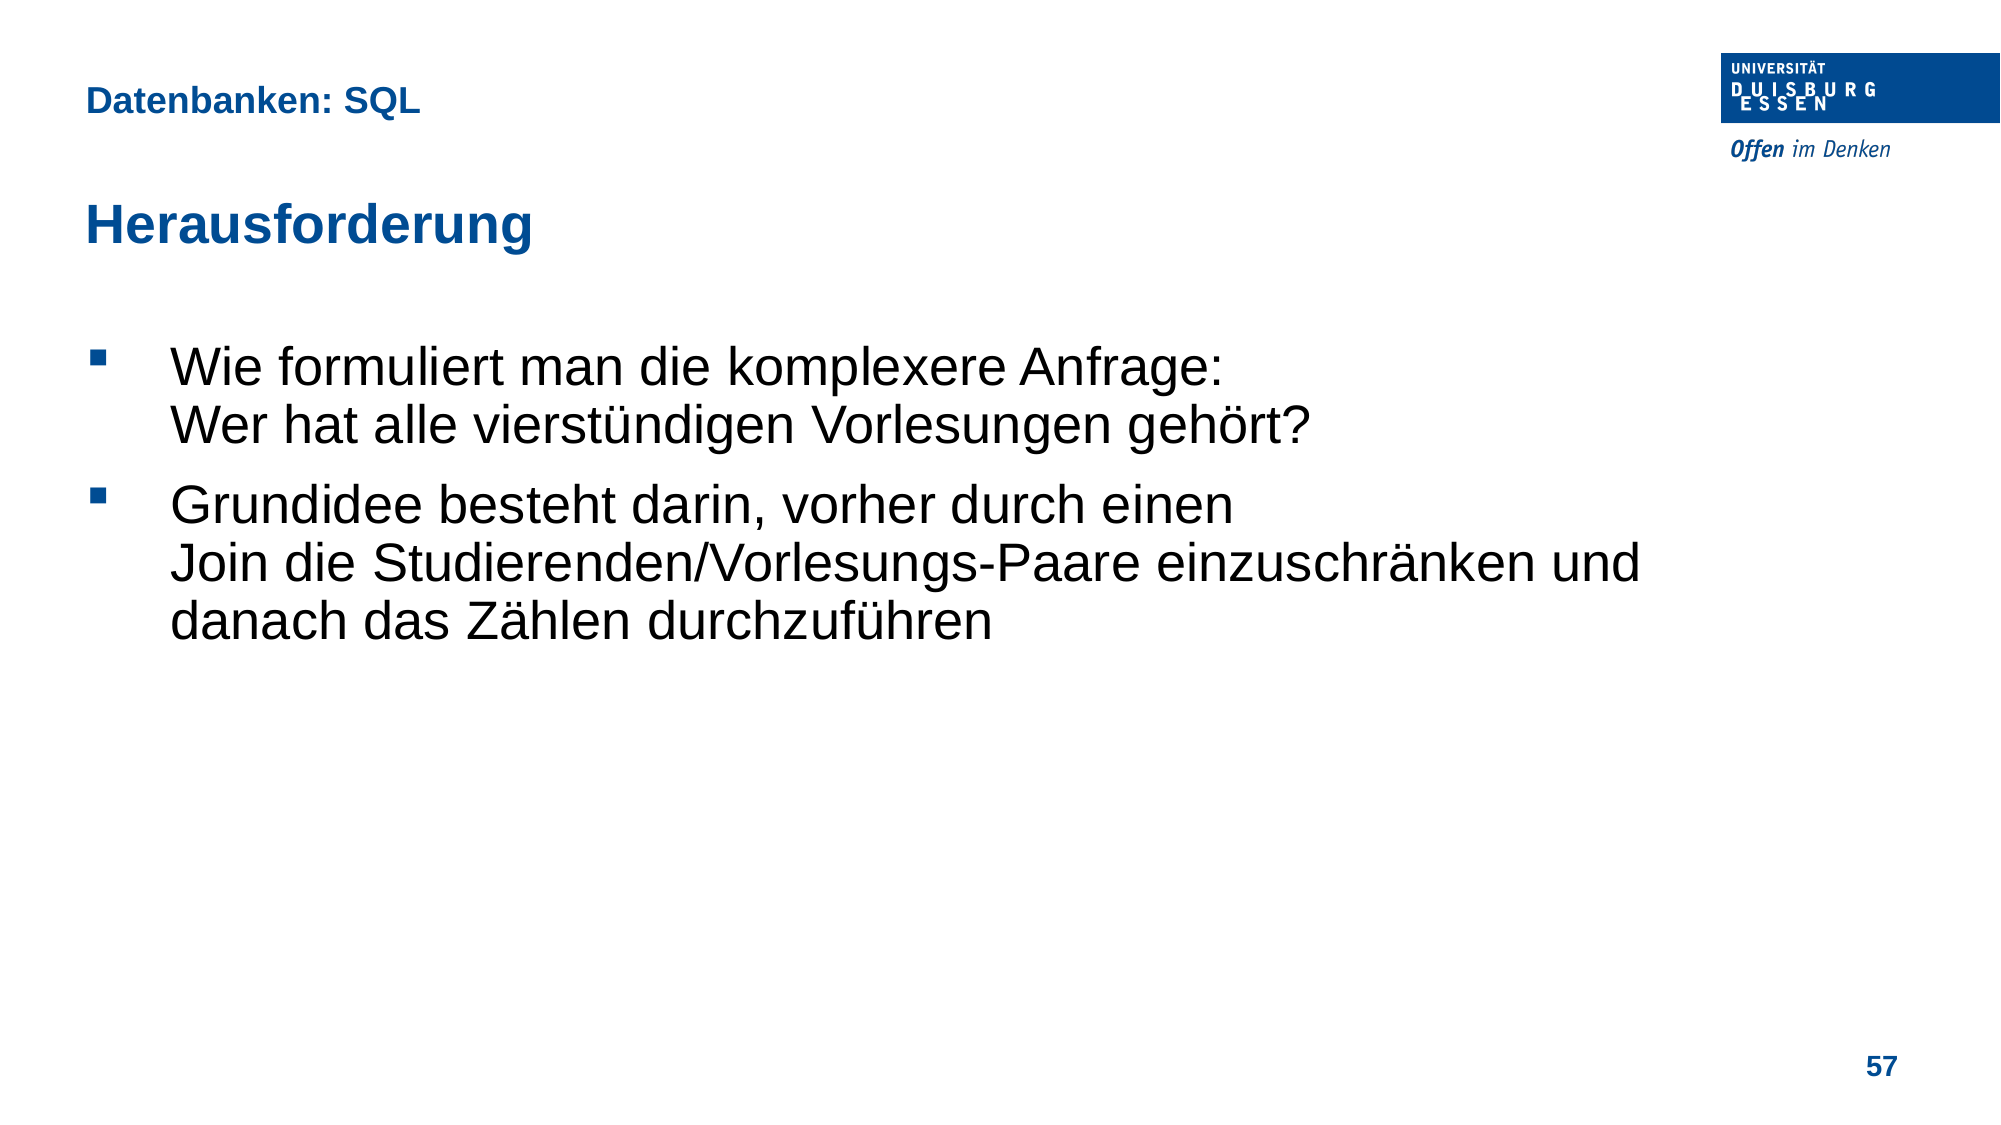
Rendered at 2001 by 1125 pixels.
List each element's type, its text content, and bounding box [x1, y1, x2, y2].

picture [1721, 53, 2000, 162]
list Herausforderung [85, 188, 1696, 263]
slide_number 57 [1677, 1039, 1914, 1081]
list Wie formuliert man die komplexere Anfrage: Wer hat alle vierstündigen Vorlesungen gehört? Grundidee besteht darin, vorher durch einen Join die Studierenden/Vorlesungs-Paare einzuschränken und danach das Zählen durchzuführen [85, 331, 1914, 1040]
list Datenbanken: SQL [85, 81, 1696, 122]
